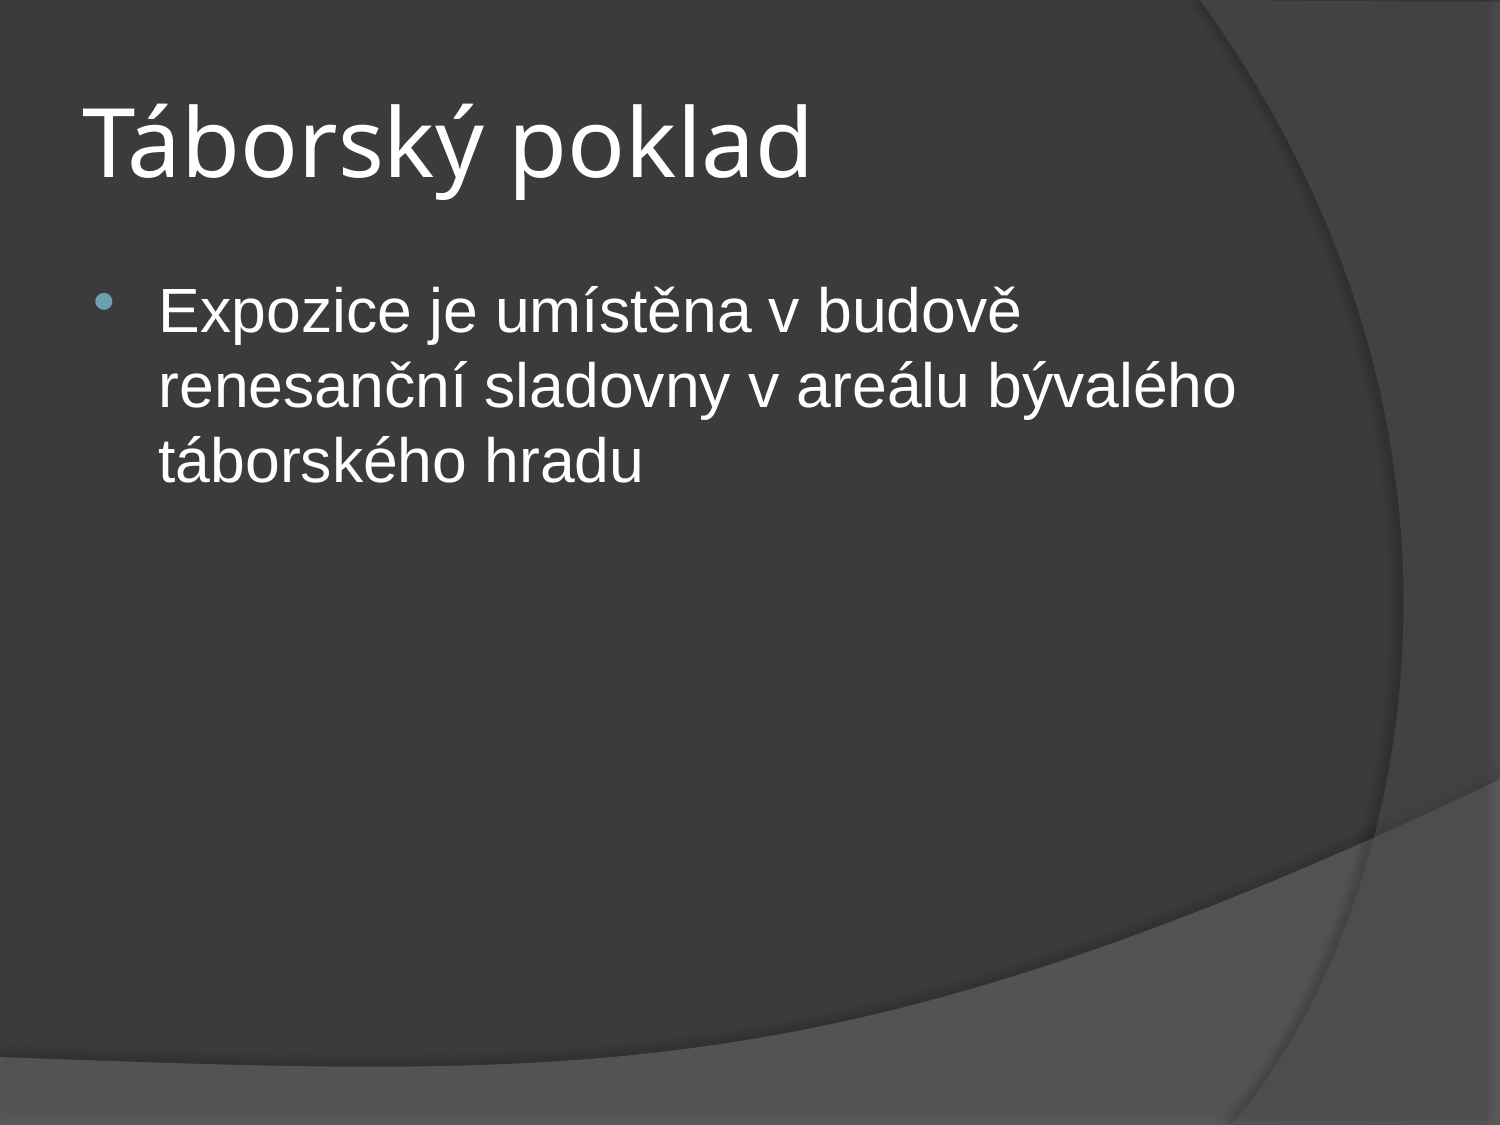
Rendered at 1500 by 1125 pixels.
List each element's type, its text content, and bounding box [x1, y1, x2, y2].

list Expozice je umístěna v budově renesanční sladovny v areálu bývalého táborského hradu [75, 262, 1300, 1005]
title Táborský poklad [75, 45, 1300, 233]
